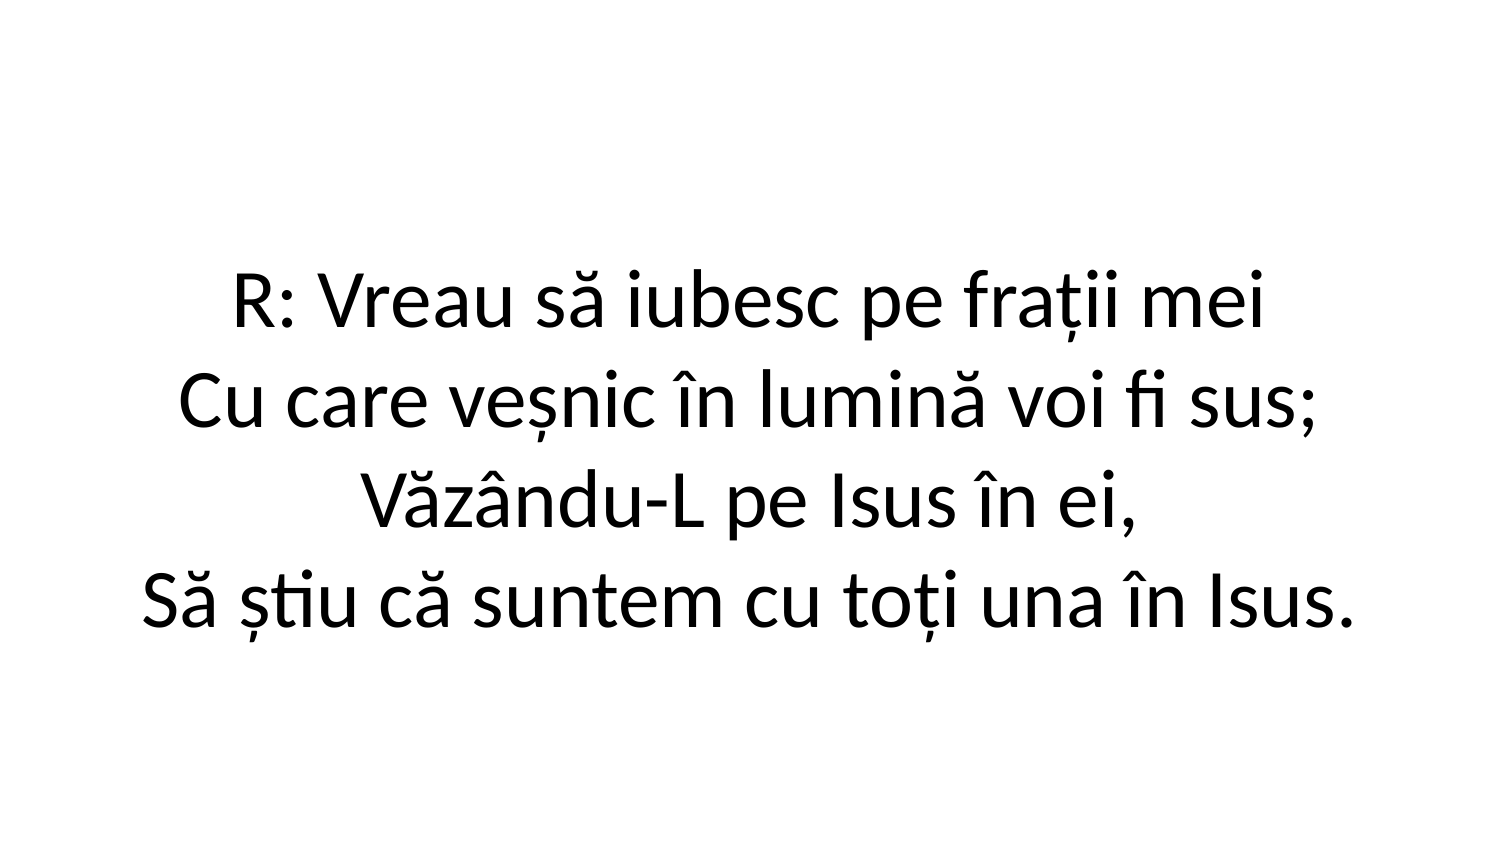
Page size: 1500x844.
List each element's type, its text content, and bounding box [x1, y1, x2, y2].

text_box R: Vreau să iubesc pe frații mei Cu care veșnic în lumină voi fi sus; Văzându-L pe Isus în ei, Să știu că suntem cu toți una în Isus. [126, 192, 1374, 652]
